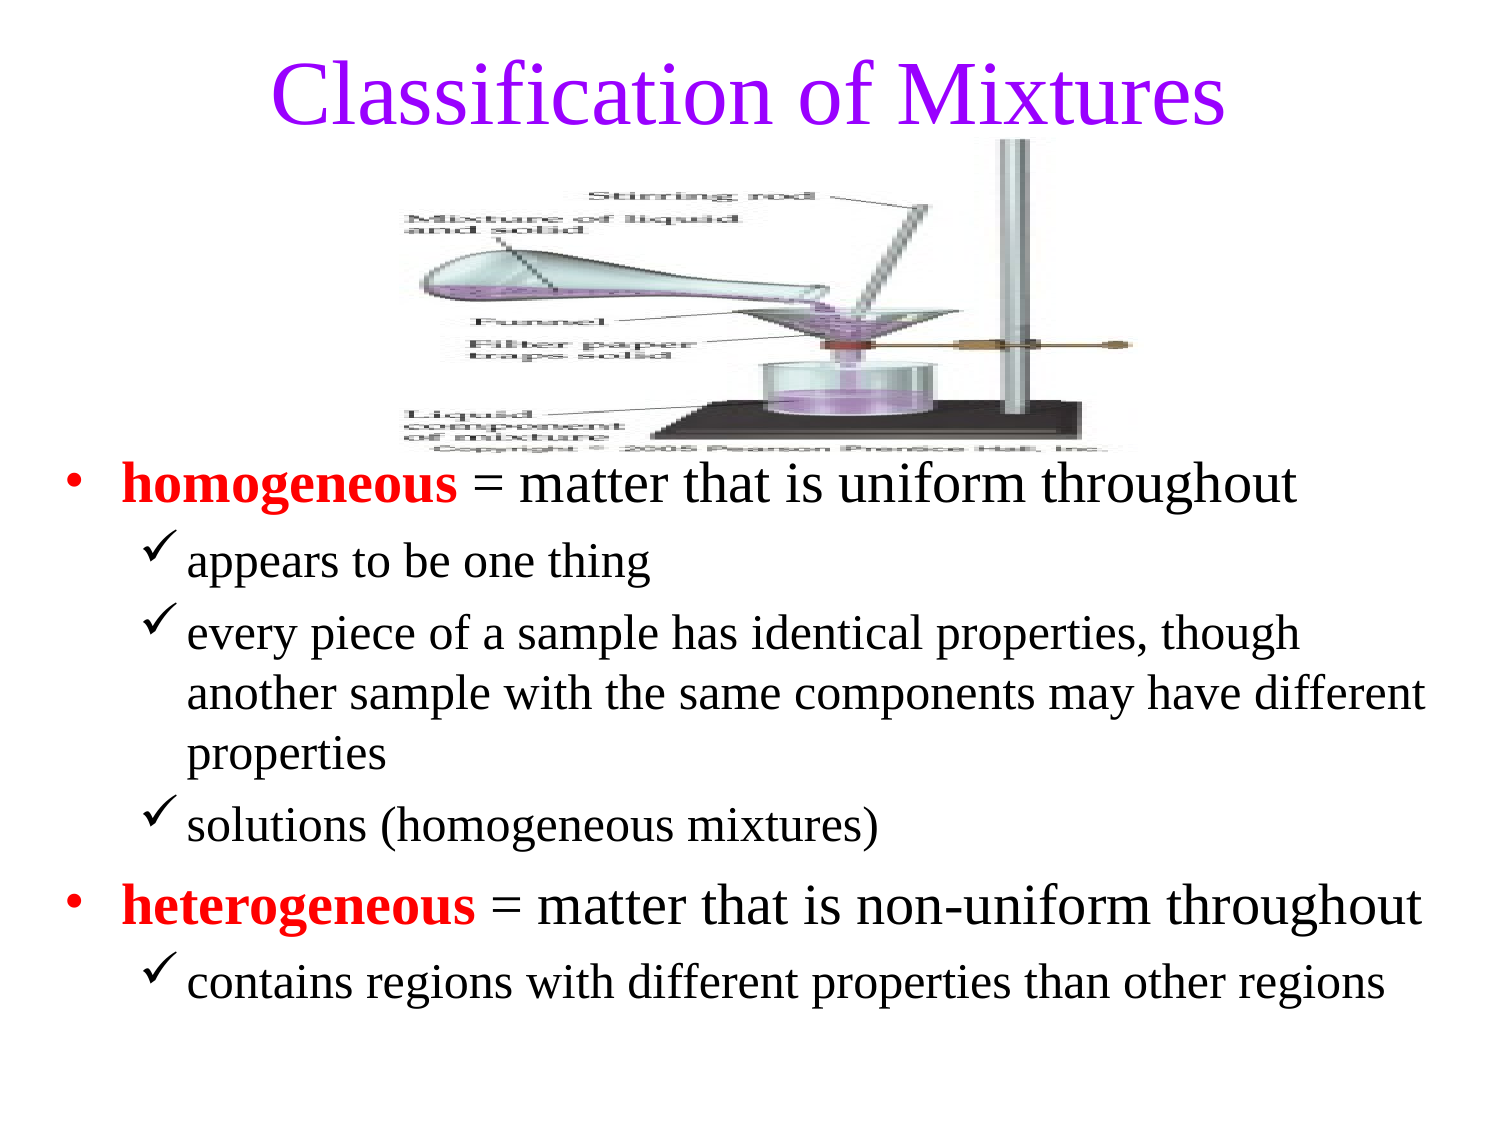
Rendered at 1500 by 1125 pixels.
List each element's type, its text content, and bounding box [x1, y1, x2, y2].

text_box Classification of Mixtures [112, 12, 1388, 163]
picture [399, 137, 1144, 455]
text_box homogeneous = matter that is uniform throughout appears to be one thing every piece of a sample has identical properties, though another sample with the same components may have different properties solutions (homogeneous mixtures) heterogeneous = matter that is non-uniform throughout contains regions with different properties than other regions [49, 437, 1450, 1025]
